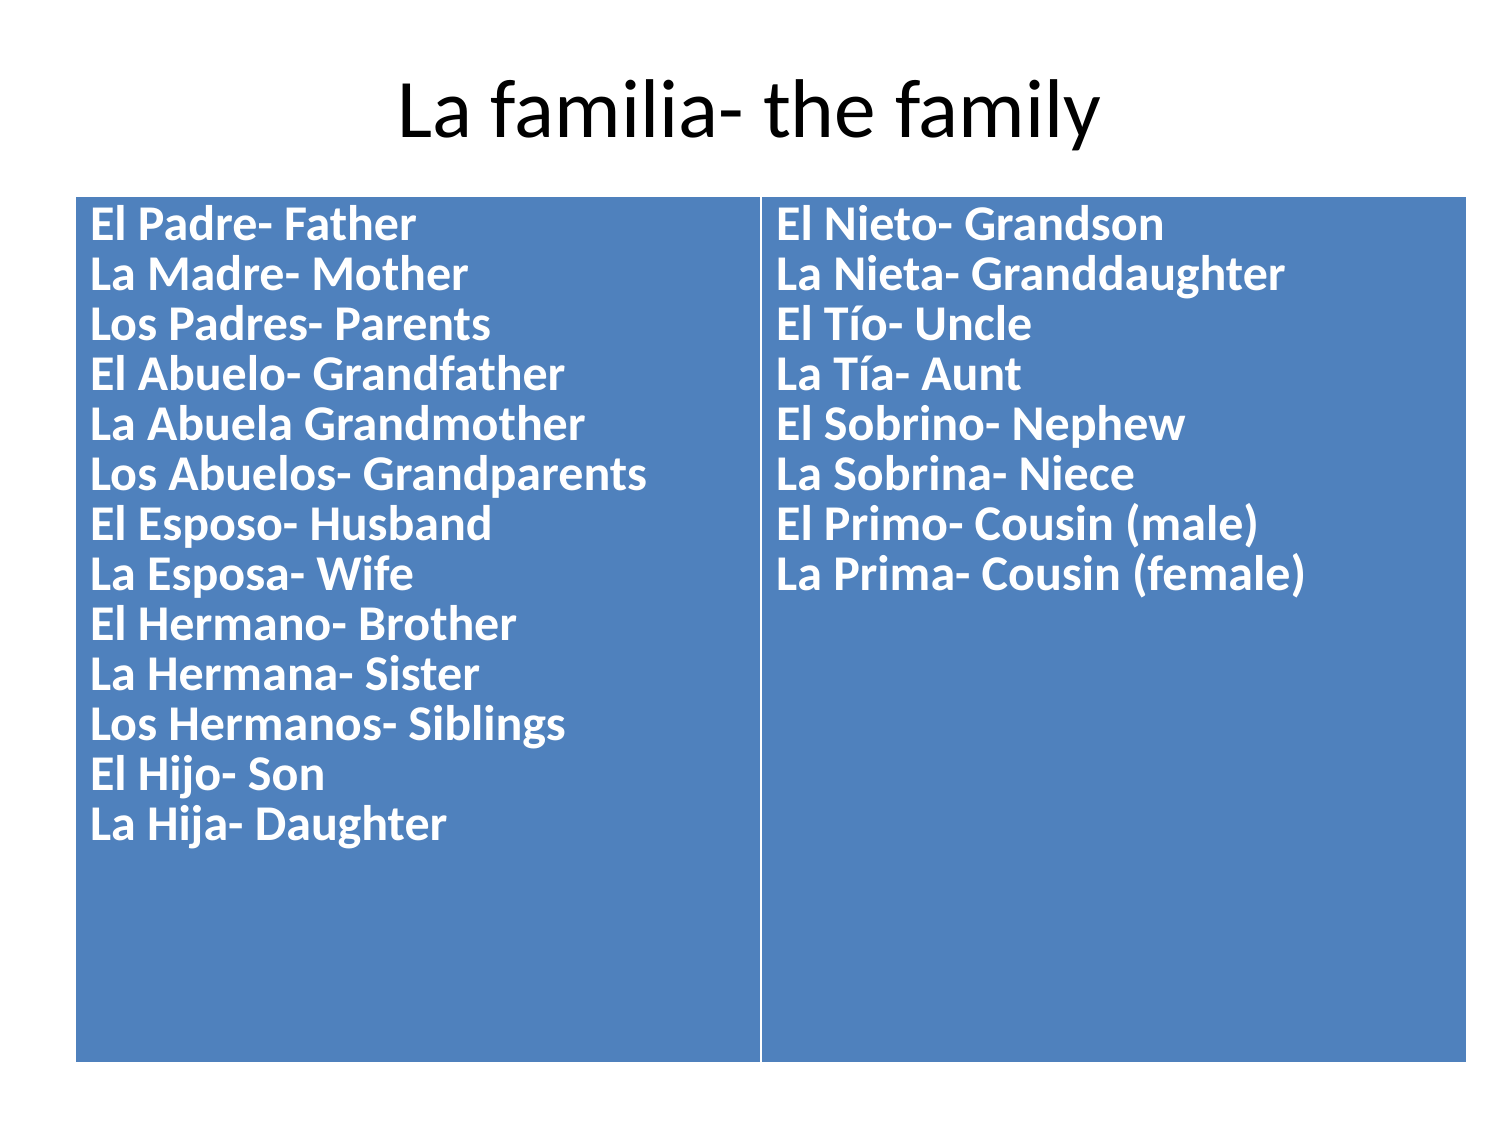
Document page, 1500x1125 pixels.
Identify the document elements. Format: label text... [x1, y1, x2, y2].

title La familia- the family [75, 45, 1425, 195]
table_header El Nieto- Grandson La Nieta- Granddaughter El Tío- Uncle La Tía- Aunt El Sobrino- Nephew La Sobrina- Niece El Primo- Cousin (male) La Prima- Cousin (female) [762, 197, 1466, 1062]
table_header El Padre- Father La Madre- Mother Los Padres- Parents El Abuelo- Grandfather La Abuela Grandmother Los Abuelos- Grandparents El Esposo- Husband La Esposa- Wife El Hermano- Brother La Hermana- Sister Los Hermanos- Siblings El Hijo- Son La Hija- Daughter [76, 197, 760, 1062]
